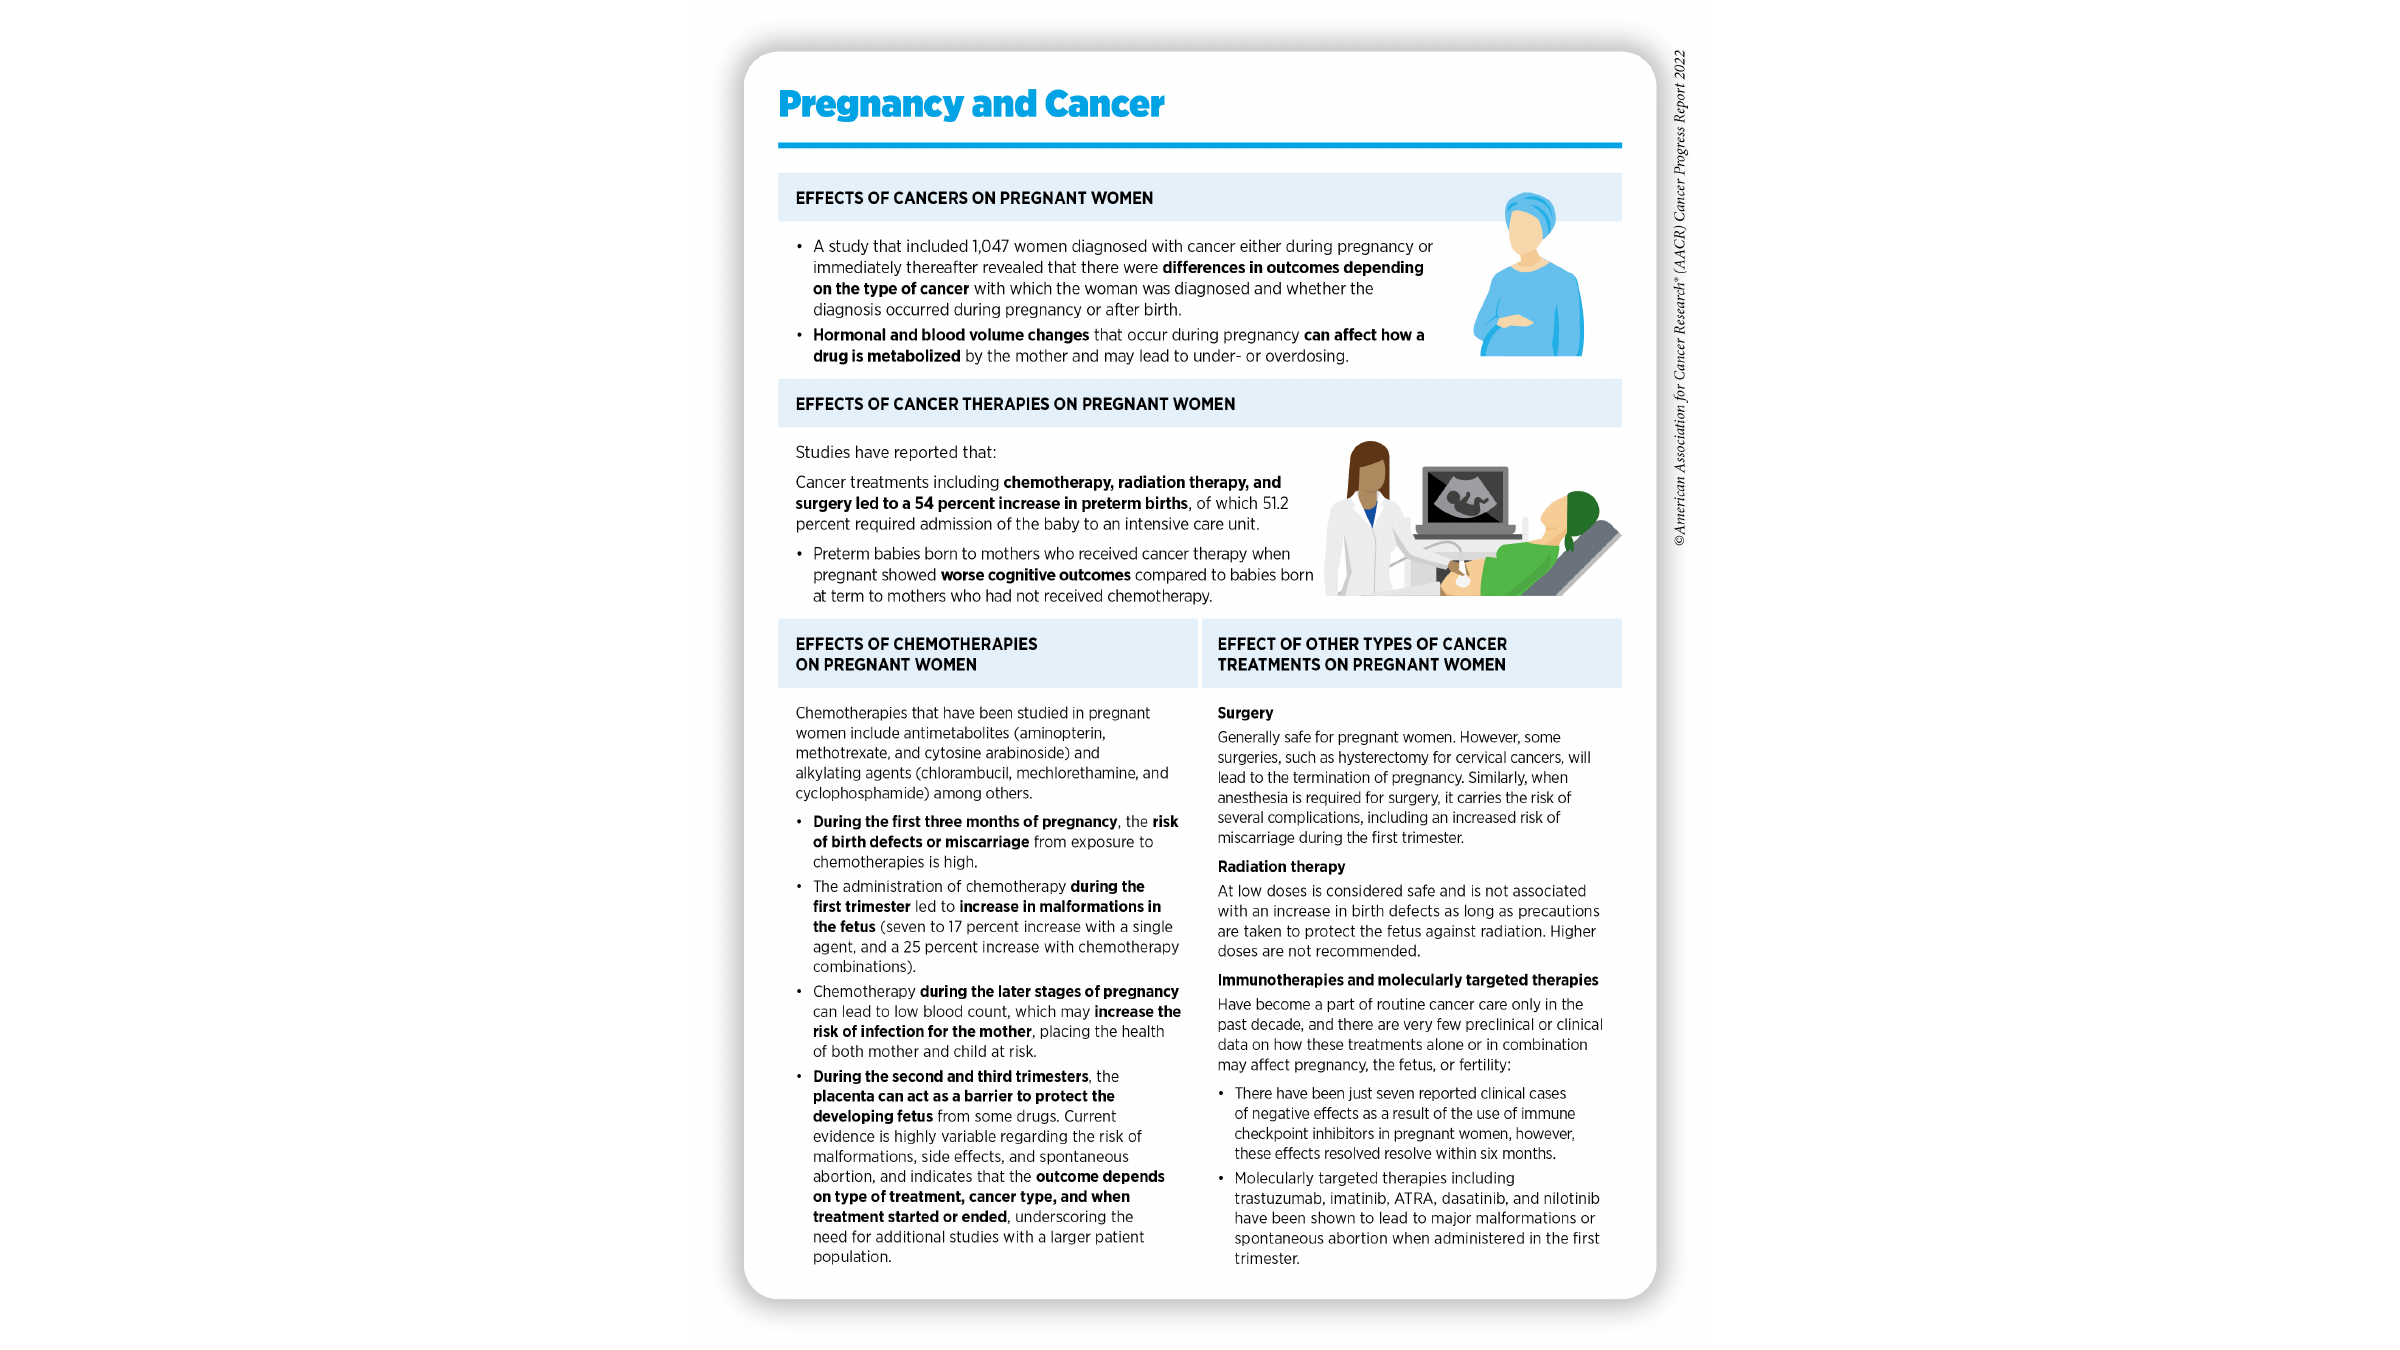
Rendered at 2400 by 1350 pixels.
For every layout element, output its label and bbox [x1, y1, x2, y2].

picture [692, 0, 1708, 1350]
